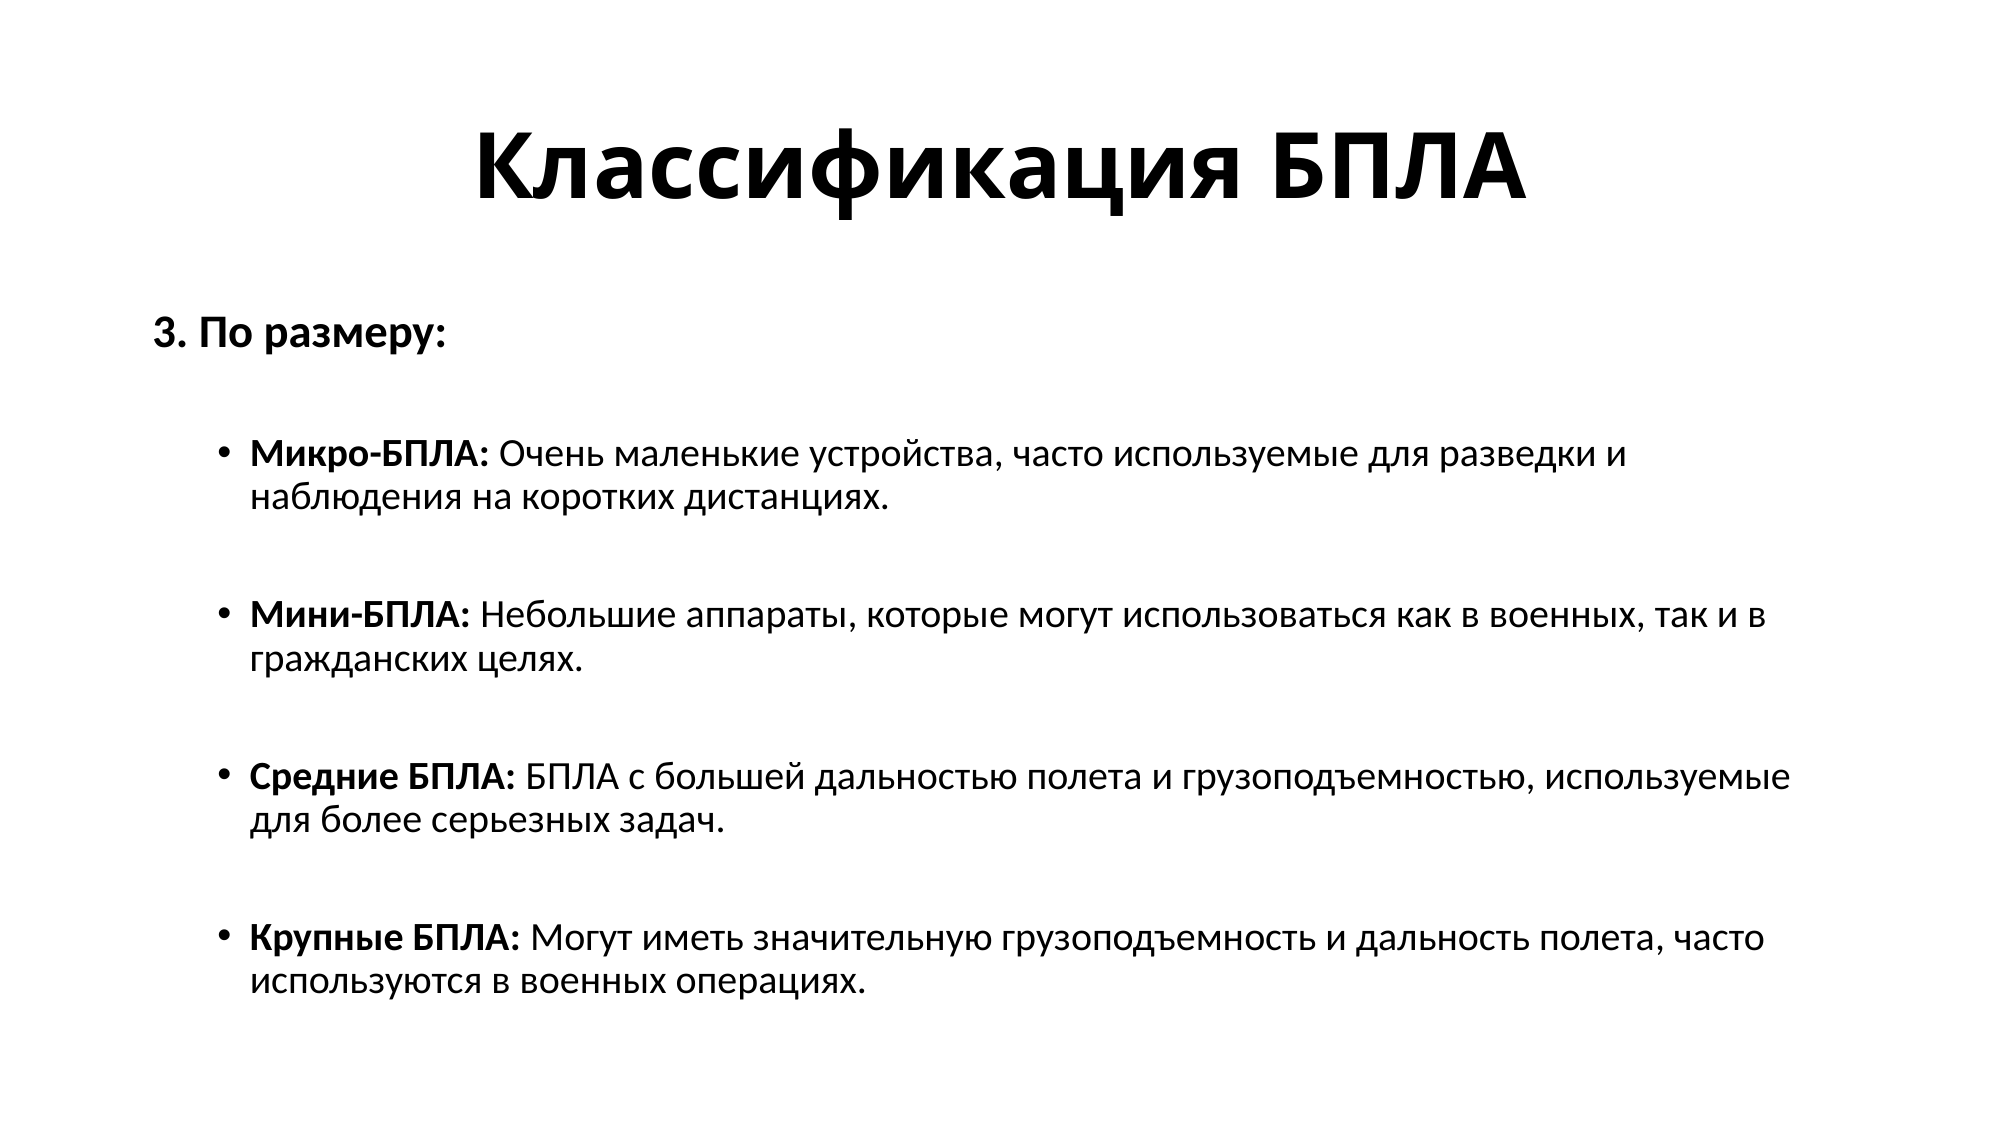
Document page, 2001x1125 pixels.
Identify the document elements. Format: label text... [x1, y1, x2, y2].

list 3. По размеру: Микро-БПЛА: Очень маленькие устройства, часто используемые для разведки и наблюдения на коротких дистанциях. Мини-БПЛА: Небольшие аппараты, которые могут использоваться как в военных, так и в гражданских целях. Средние БПЛА: БПЛА с большей дальностью полета и грузоподъемностью, используемые для более серьезных задач. Крупные БПЛА: Могут иметь значительную грузоподъемность и дальность полета, часто используются в военных операциях. [137, 299, 1863, 1014]
title Классификация БПЛА [137, 59, 1863, 278]
